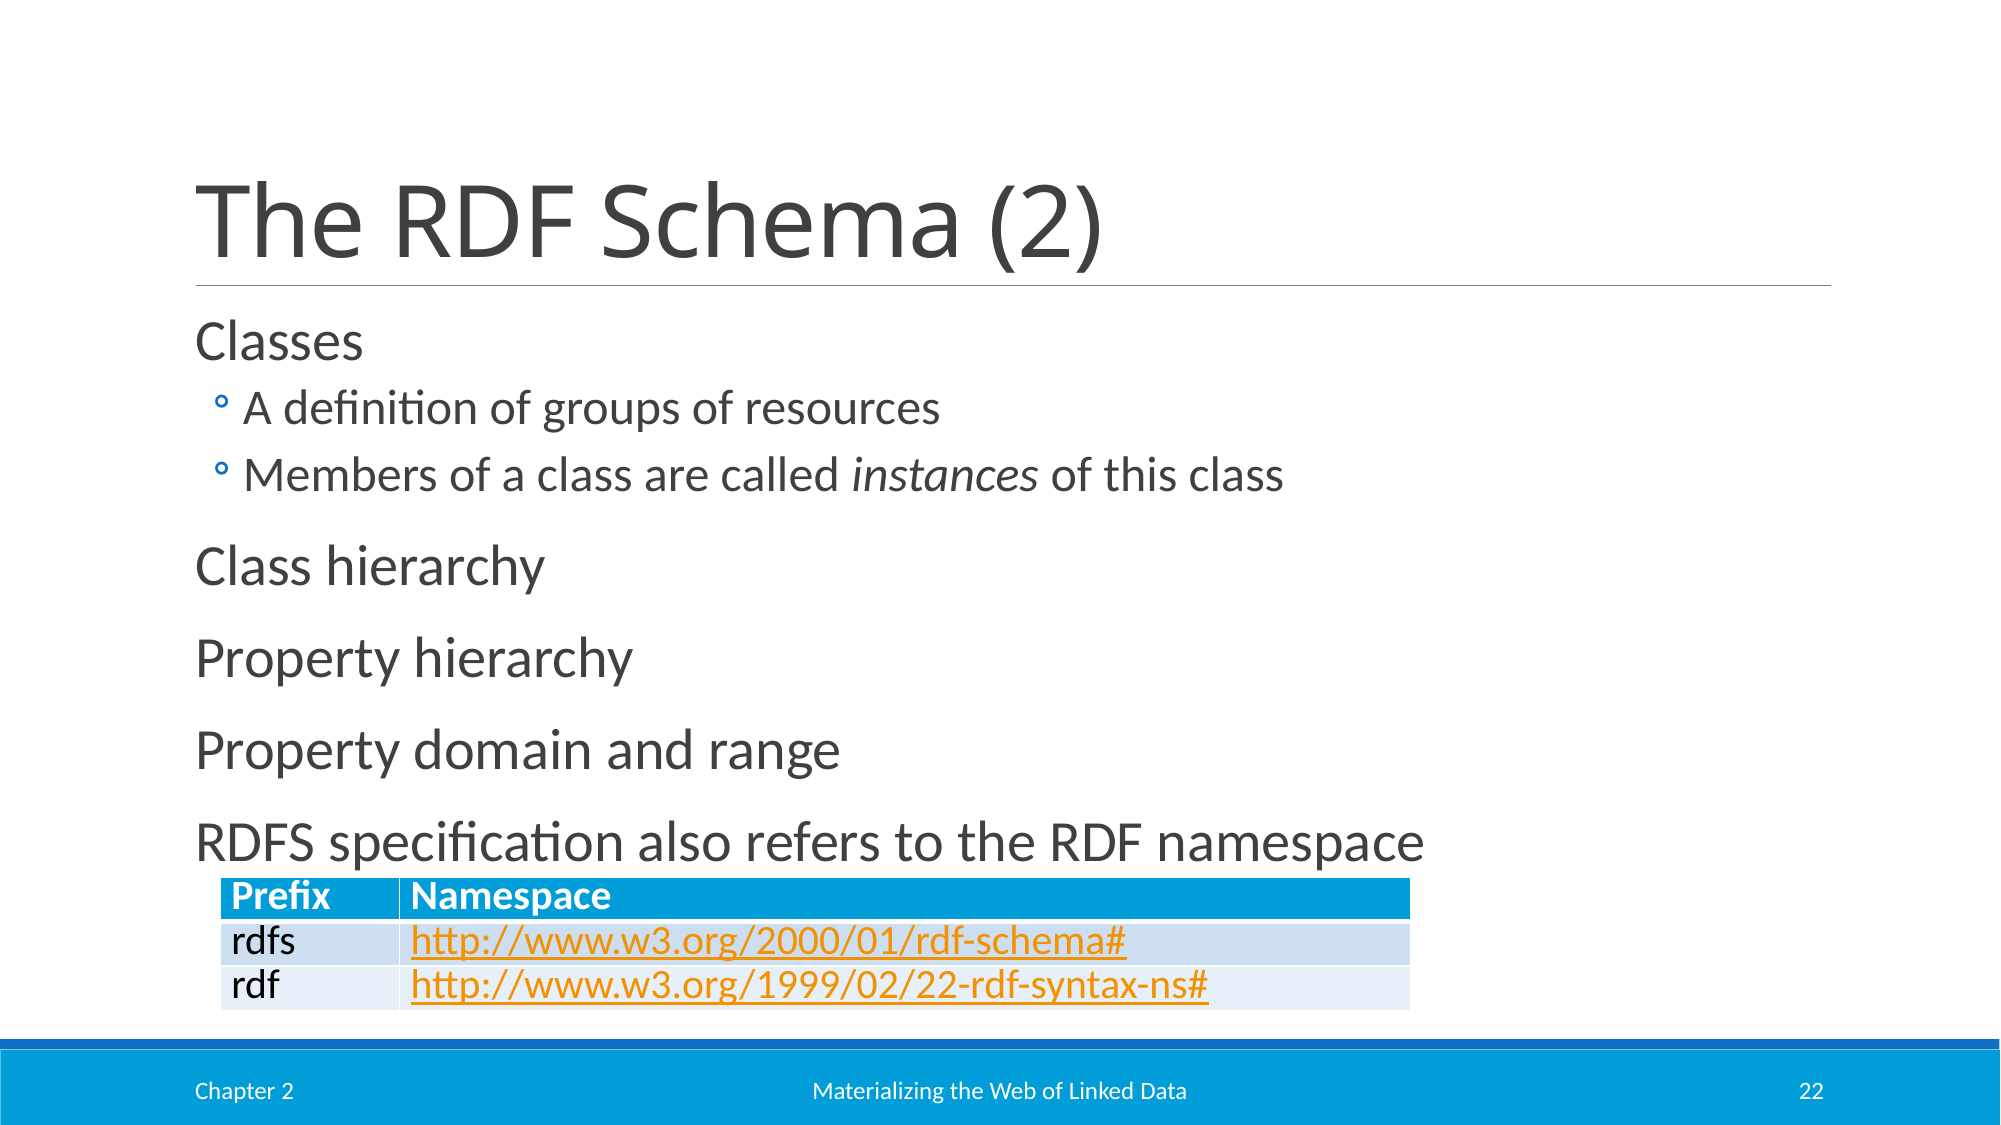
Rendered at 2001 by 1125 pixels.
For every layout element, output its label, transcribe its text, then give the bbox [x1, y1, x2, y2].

footer Materializing the Web of Linked Data [604, 1059, 1396, 1120]
table_cell http://www.w3.org/2000/01/rdf-schema# [400, 924, 1410, 965]
table_cell http://www.w3.org/1999/02/22-rdf-syntax-ns# [400, 967, 1410, 1010]
table_cell rdfs [221, 924, 399, 965]
slide_number Chapter 2 [180, 1059, 586, 1120]
list Classes A definition of groups of resources Members of a class are called instances of this class Class hierarchy Property hierarchy Property domain and range RDFS specification also refers to the RDF namespace [180, 302, 1830, 963]
table_cell rdf [221, 967, 399, 1010]
title The RDF Schema (2) [180, 47, 1830, 285]
table_header Prefix [221, 878, 399, 919]
table_header Namespace [400, 878, 1410, 919]
slide_number 22 [1624, 1059, 1840, 1120]
